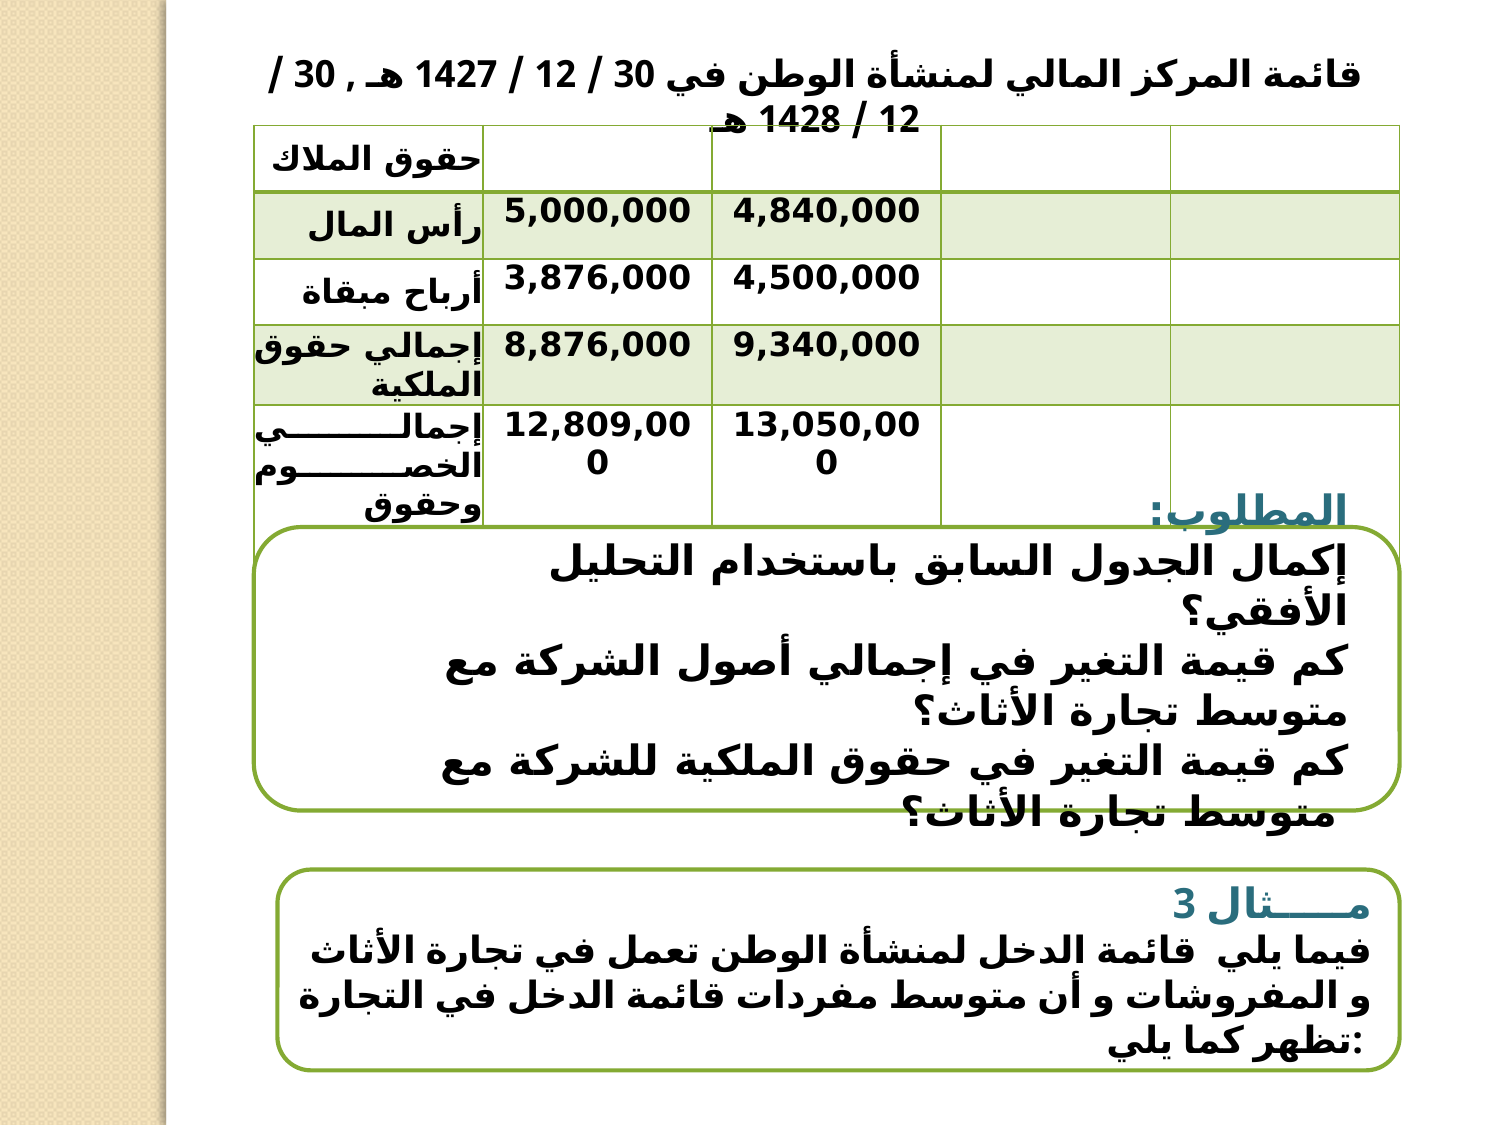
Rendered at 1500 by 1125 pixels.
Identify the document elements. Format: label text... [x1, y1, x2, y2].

table_cell إجمالي حقوق الملكية [255, 326, 482, 404]
table_header حقوق الملاك [255, 126, 482, 190]
text_box مـــــثال 3 فيما يلي قائمة الدخل لمنشأة الوطن تعمل في تجارة الأثاث و المفروشات و أن متوسط مفردات قائمة الدخل في التجارة تظهر كما يلي: [277, 868, 1388, 1069]
text_box المطلوب: إكمال الجدول السابق باستخدام التحليل الأفقي؟ كم قيمة التغير في إجمالي أصول الشركة مع متوسط تجارة الأثاث؟ كم قيمة التغير في حقوق الملكية للشركة مع متوسط تجارة الأثاث؟ [383, 476, 1365, 842]
text_box [251, 524, 383, 813]
table_header [1171, 126, 1399, 190]
table_cell إجمالي الخصوم وحقوق الملكية [255, 406, 482, 554]
table_cell أرباح مبقاة [255, 260, 482, 324]
table_cell [942, 194, 1170, 258]
table_cell 8,876,000 [484, 326, 711, 404]
table_cell 3,876,000 [484, 260, 711, 324]
table_cell 5,000,000 [484, 194, 711, 258]
table_cell 4,840,000 [713, 194, 940, 258]
text_box [1388, 875, 1402, 1065]
table_cell 12,809,000 [484, 406, 711, 476]
text_box [295, 1069, 1382, 1073]
table_cell [942, 260, 1170, 324]
table_header [942, 126, 1170, 190]
text_box قائمة المركز المالي لمنشأة الوطن في 30 / 12 / 1427 هـ , 30 / 12 / 1428 هـ [230, 42, 1400, 148]
table_cell [942, 406, 1170, 476]
table_cell [1171, 406, 1399, 555]
table_cell 4,500,000 [713, 260, 940, 324]
text_box [1365, 526, 1402, 811]
table_header [713, 126, 940, 190]
table_cell 13,050,000 [713, 406, 940, 476]
table_header [484, 126, 711, 190]
table_cell [1171, 194, 1399, 258]
table_cell رأس المال [255, 194, 482, 258]
table_cell [942, 326, 1170, 404]
table_cell 9,340,000 [713, 326, 940, 404]
table_cell [1171, 326, 1399, 404]
table_cell [1171, 260, 1399, 324]
